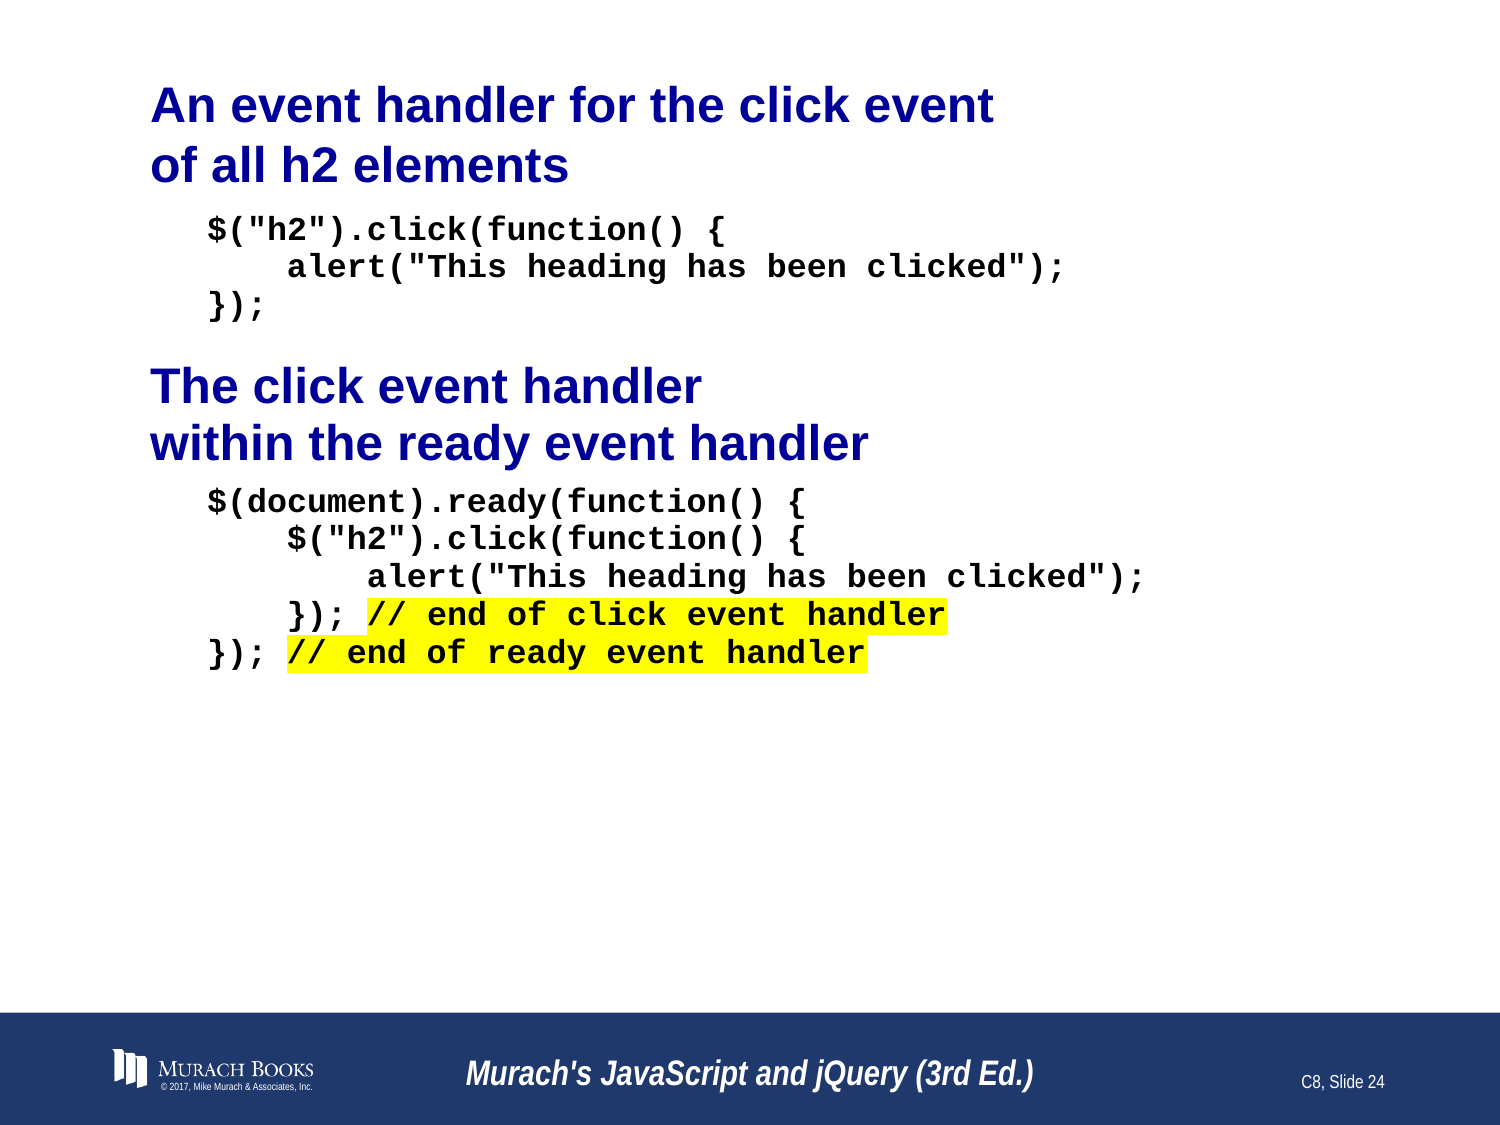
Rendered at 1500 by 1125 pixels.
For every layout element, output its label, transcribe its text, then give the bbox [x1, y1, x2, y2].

title An event handler for the click event of all h2 elements [150, 72, 1350, 194]
slide_number C8, Slide 24 [1087, 1025, 1400, 1100]
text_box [149, 212, 1350, 674]
slide_number Murach's JavaScript and jQuery (3rd Ed.) [463, 1025, 1050, 1100]
footer © 2017, Mike Murach & Associates, Inc. [12, 1025, 463, 1100]
